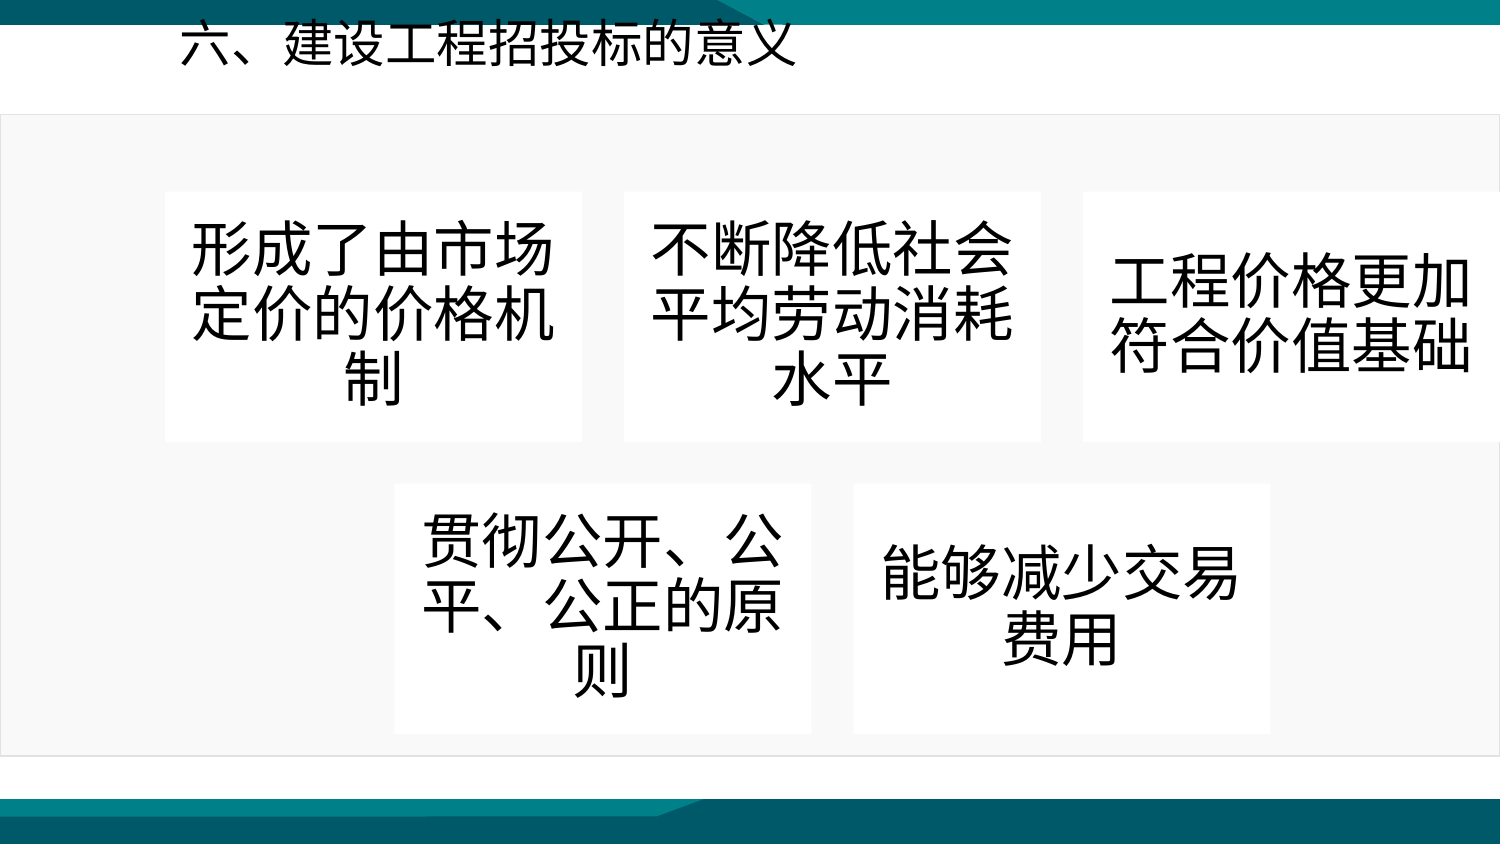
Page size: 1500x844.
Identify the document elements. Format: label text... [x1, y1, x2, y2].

title 六、建设工程招投标的意义 [164, 10, 1500, 109]
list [164, 139, 1500, 786]
